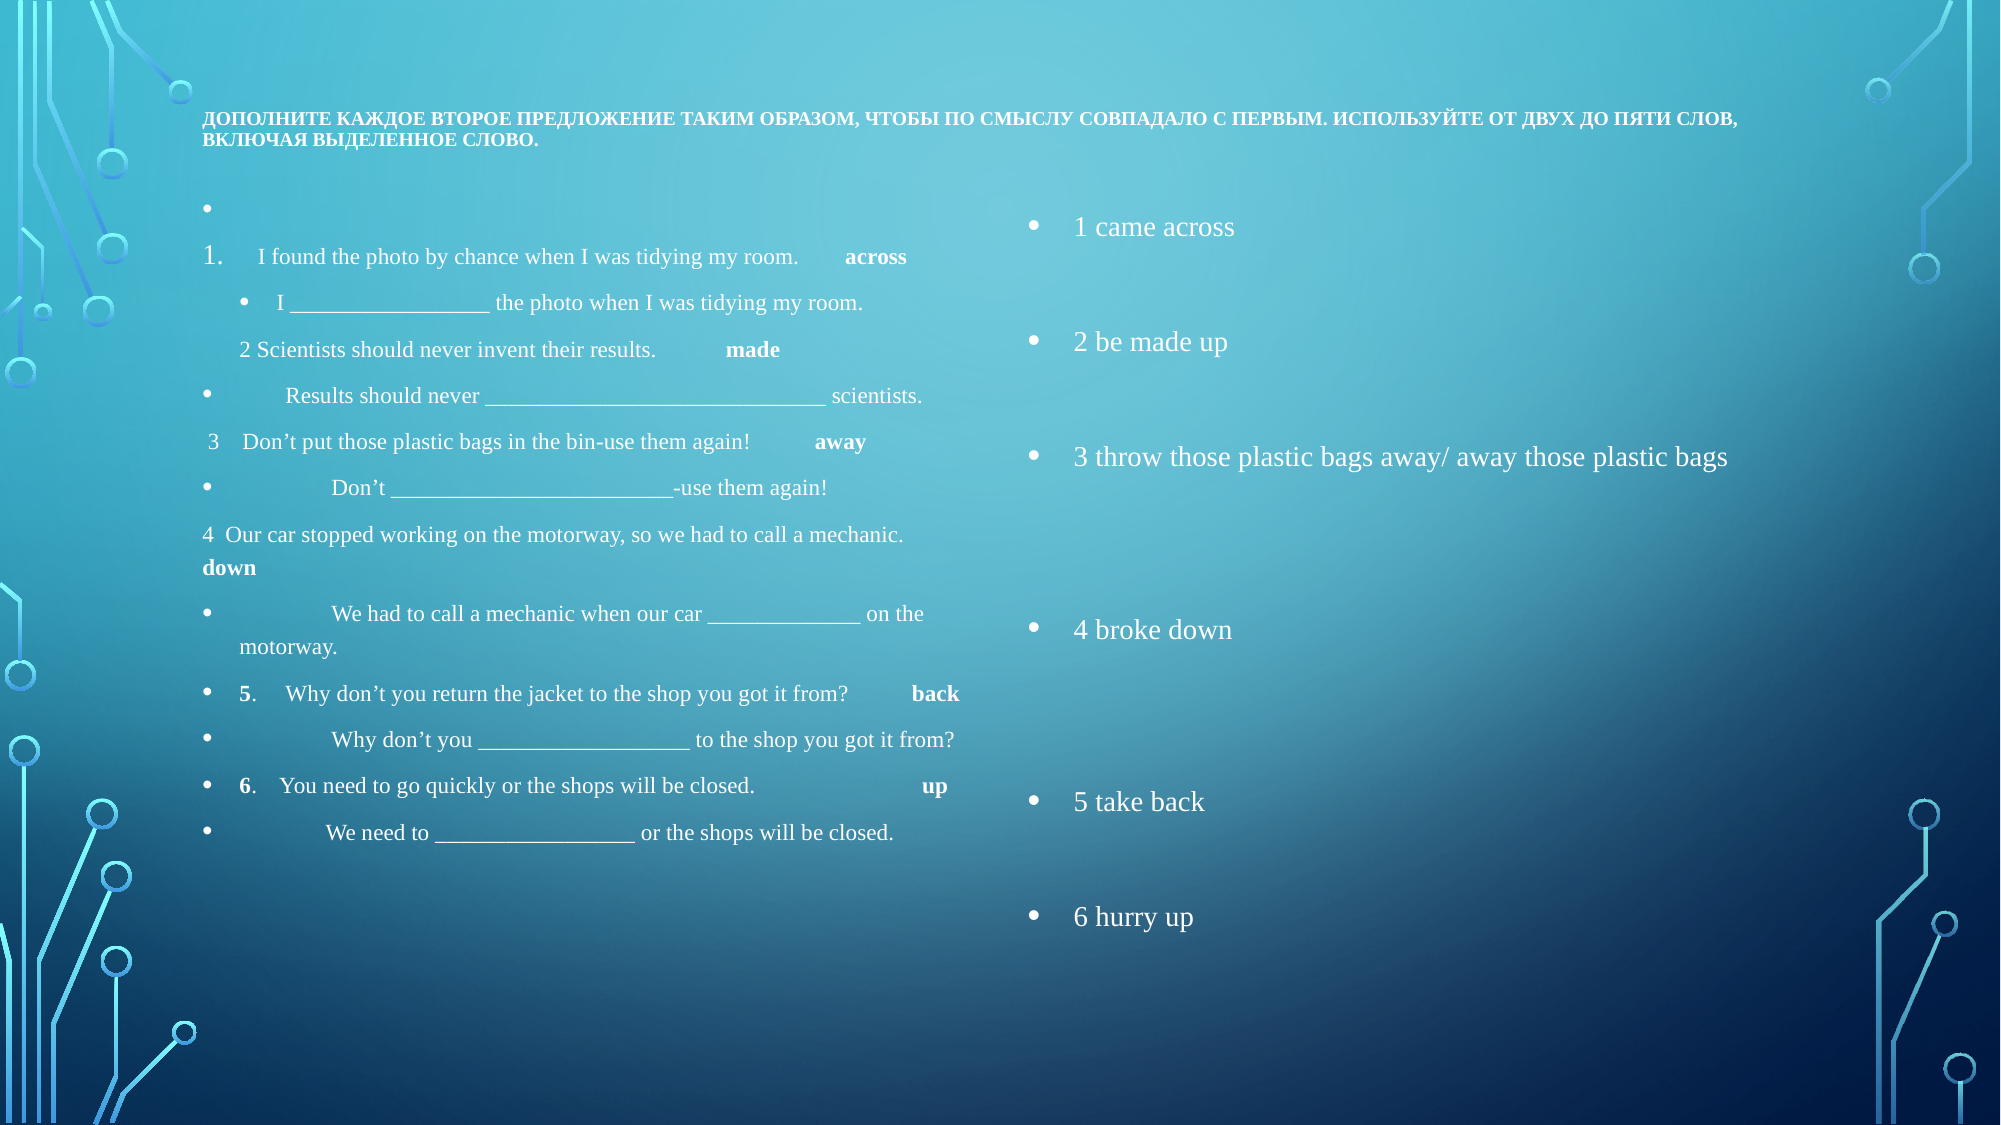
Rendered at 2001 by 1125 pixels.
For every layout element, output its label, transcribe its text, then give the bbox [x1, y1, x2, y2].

title Дополните каждое второе предложение таким образом, чтобы по смыслу совпадало с первым. Используйте от двух до пяти слов, включая выделенное слово. [187, 101, 1813, 159]
list I found the photo by chance when I was tidying my room. across I _________________ the photo when I was tidying my room. 2 Scientists should never invent their results. made Results should never _____________________________ scientists. 3 Don’t put those plastic bags in the bin-use them again! away Don’t ________________________-use them again! 4 Our car stopped working on the motorway, so we had to call a mechanic. down We had to call a mechanic when our car _____________ on the motorway. 5. Why don’t you return the jacket to the shop you got it from? back Why don’t you __________________ to the shop you got it from? 6. You need to go quickly or the shops will be closed. up We need to _________________ or the shops will be closed. [187, 182, 988, 950]
list 1 came across 2 be made up 3 throw those plastic bags away/ away those plastic bags 4 broke down 5 take back 6 hurry up [1012, 193, 1813, 950]
